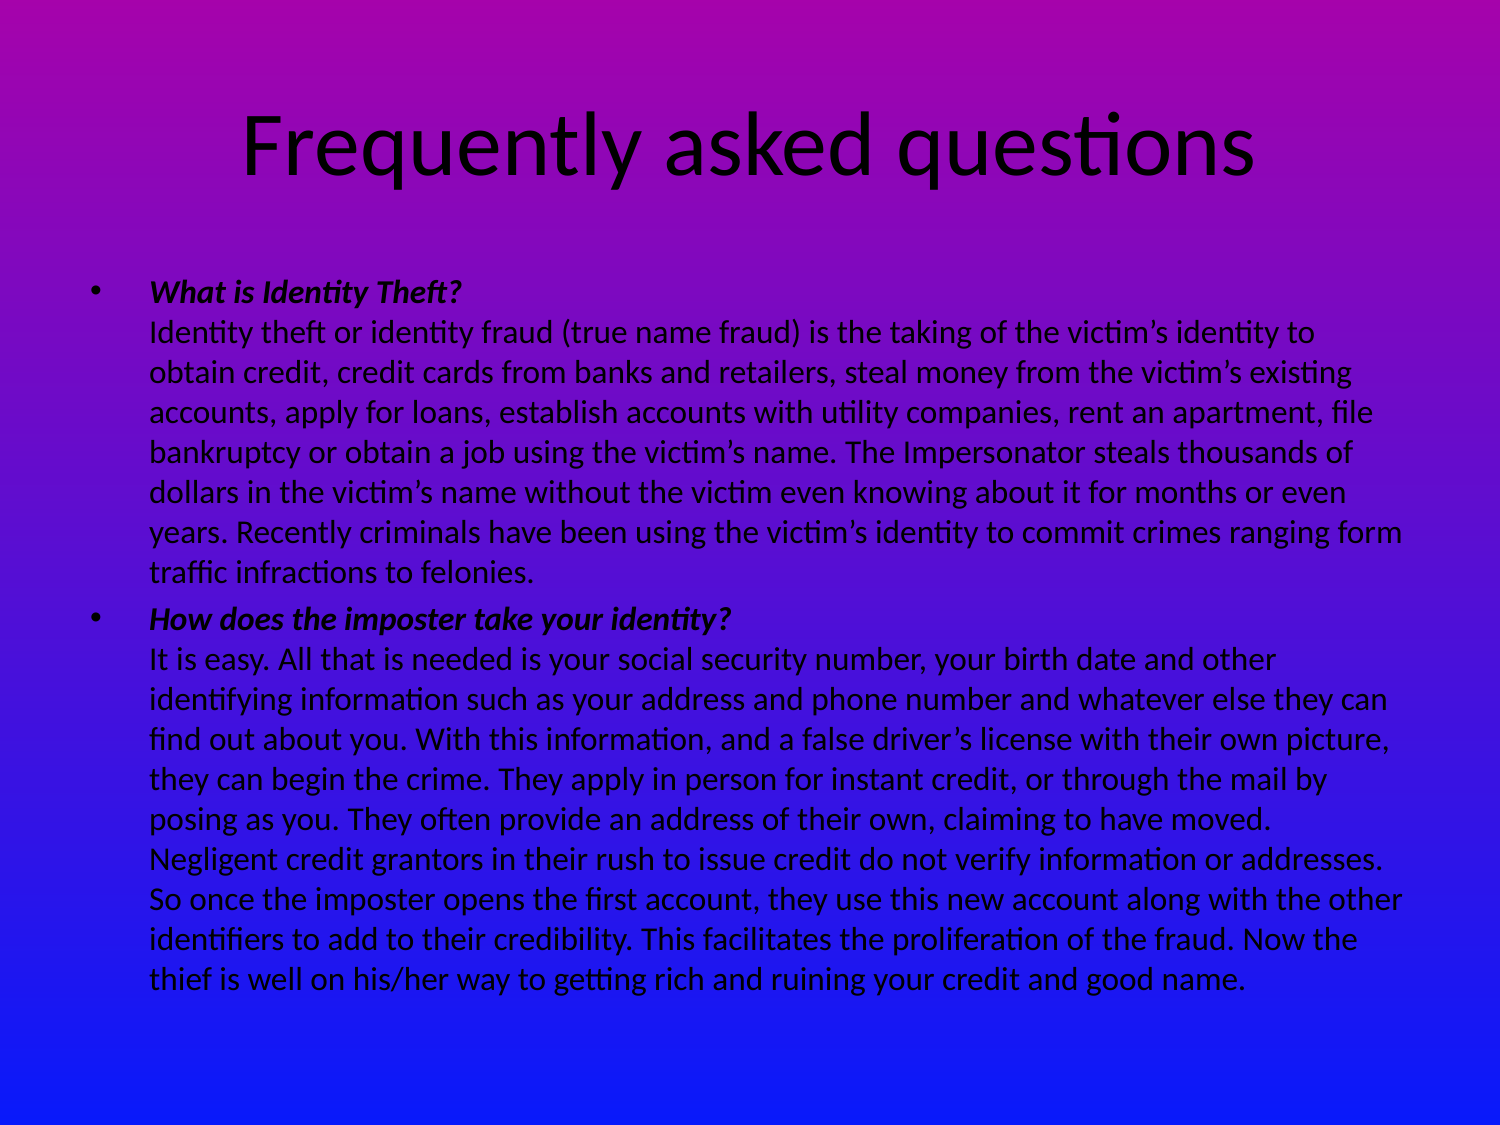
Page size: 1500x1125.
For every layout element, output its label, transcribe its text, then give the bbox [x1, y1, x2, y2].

list What is Identity Theft? Identity theft or identity fraud (true name fraud) is the taking of the victim’s identity to obtain credit, credit cards from banks and retailers, steal money from the victim’s existing accounts, apply for loans, establish accounts with utility companies, rent an apartment, file bankruptcy or obtain a job using the victim’s name. The Impersonator steals thousands of dollars in the victim’s name without the victim even knowing about it for months or even years. Recently criminals have been using the victim’s identity to commit crimes ranging form traffic infractions to felonies. How does the imposter take your identity? It is easy. All that is needed is your social security number, your birth date and other identifying information such as your address and phone number and whatever else they can find out about you. With this information, and a false driver’s license with their own picture, they can begin the crime. They apply in person for instant credit, or through the mail by posing as you. They often provide an address of their own, claiming to have moved. Negligent credit grantors in their rush to issue credit do not verify information or addresses. So once the imposter opens the first account, they use this new account along with the other identifiers to add to their credibility. This facilitates the proliferation of the fraud. Now the thief is well on his/her way to getting rich and ruining your credit and good name. [75, 262, 1425, 1005]
title Frequently asked questions [75, 45, 1425, 233]
